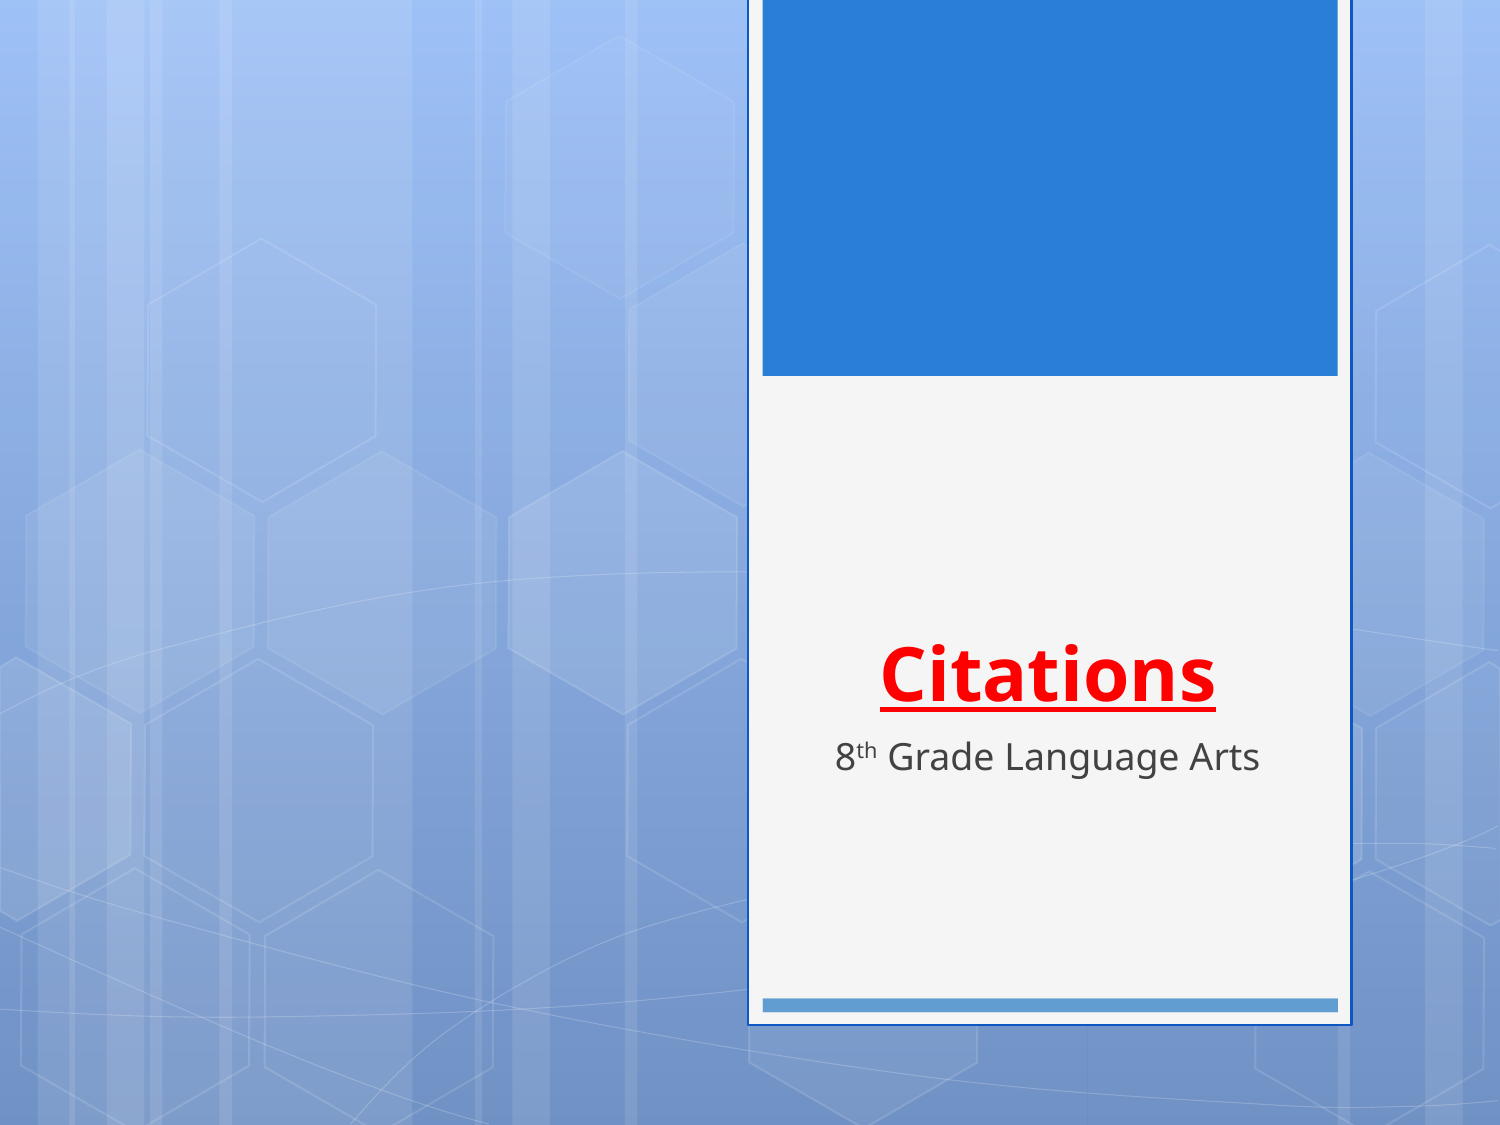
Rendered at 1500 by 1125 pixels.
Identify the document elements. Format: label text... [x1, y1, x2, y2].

title Citations [776, 444, 1320, 724]
subtitle 8th Grade Language Arts [776, 725, 1320, 933]
